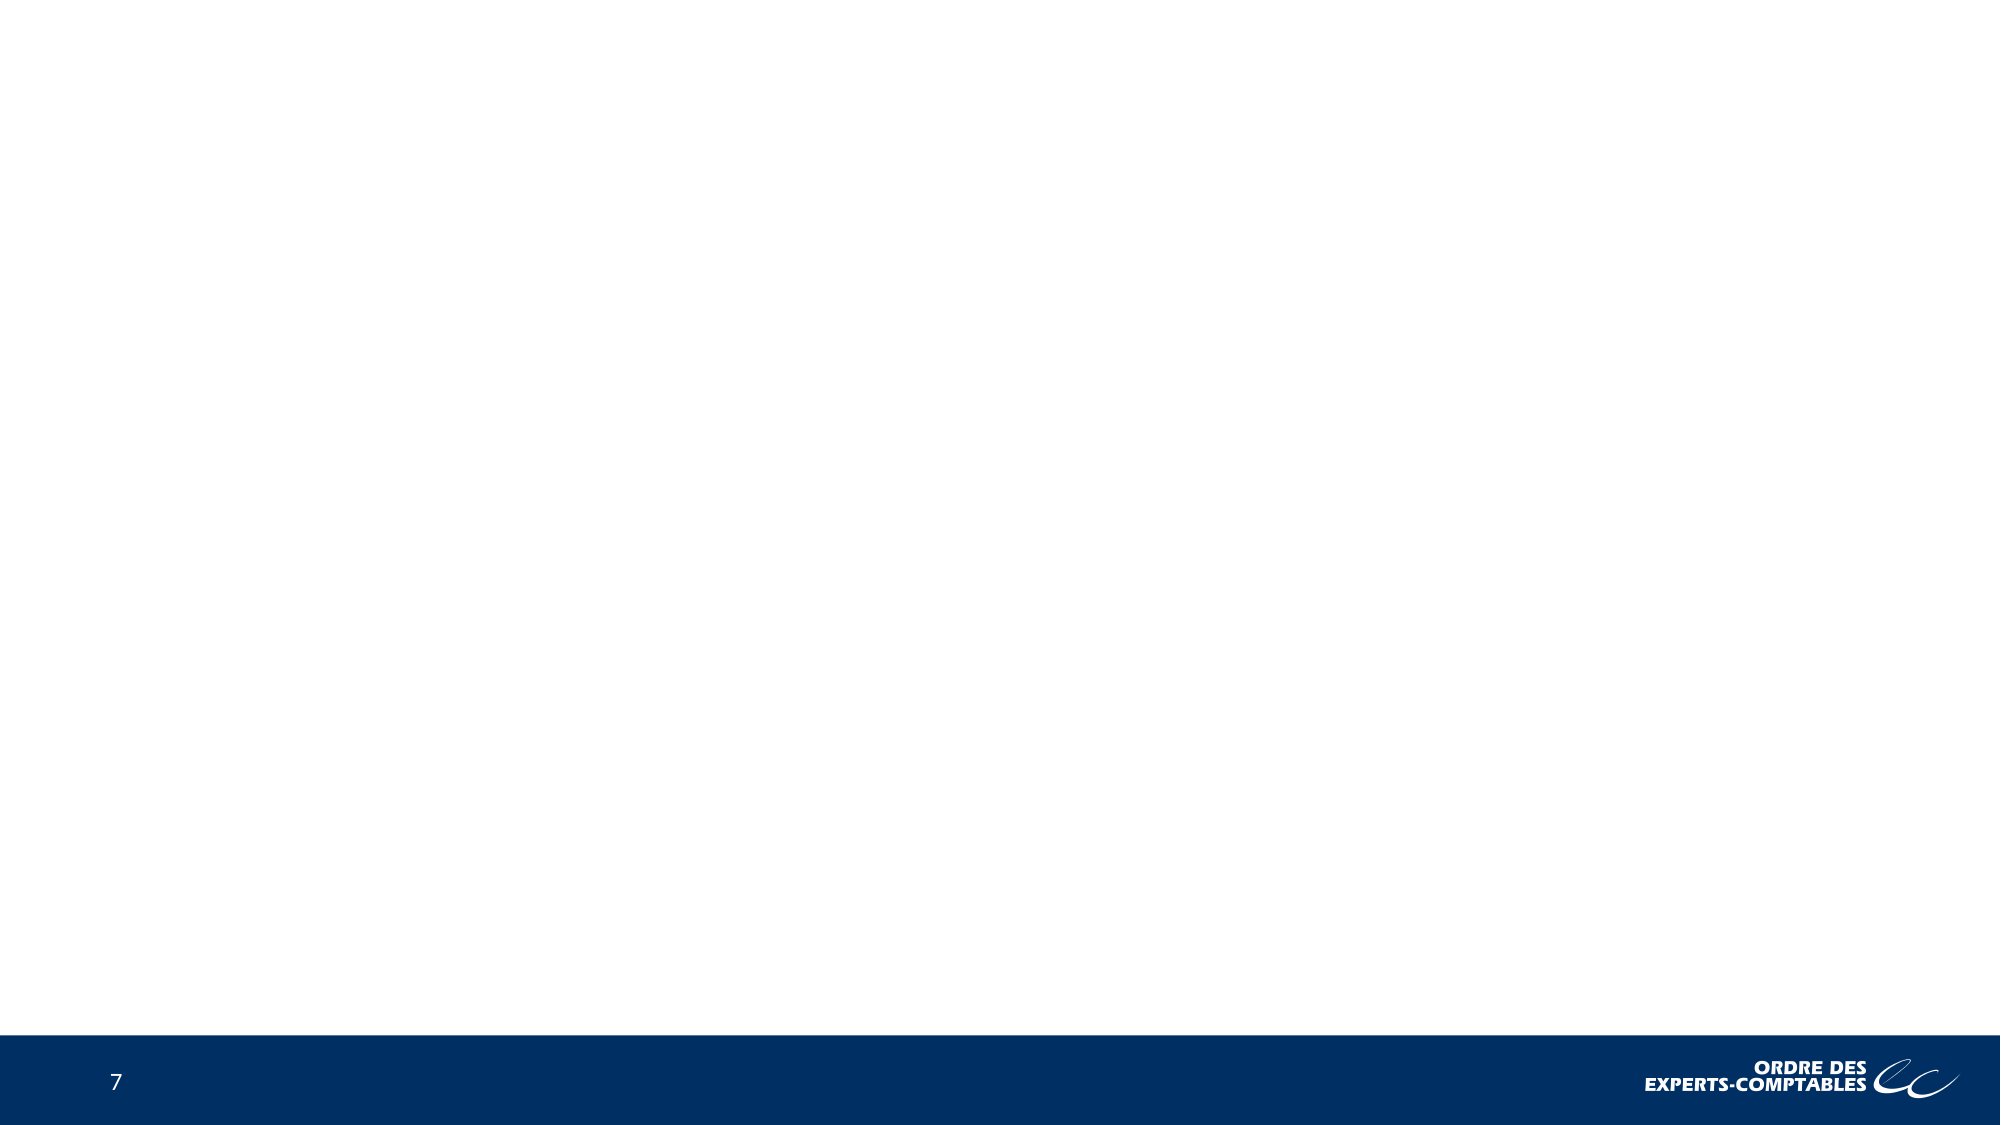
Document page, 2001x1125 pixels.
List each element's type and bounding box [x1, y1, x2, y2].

picture [1634, 1058, 1966, 1099]
